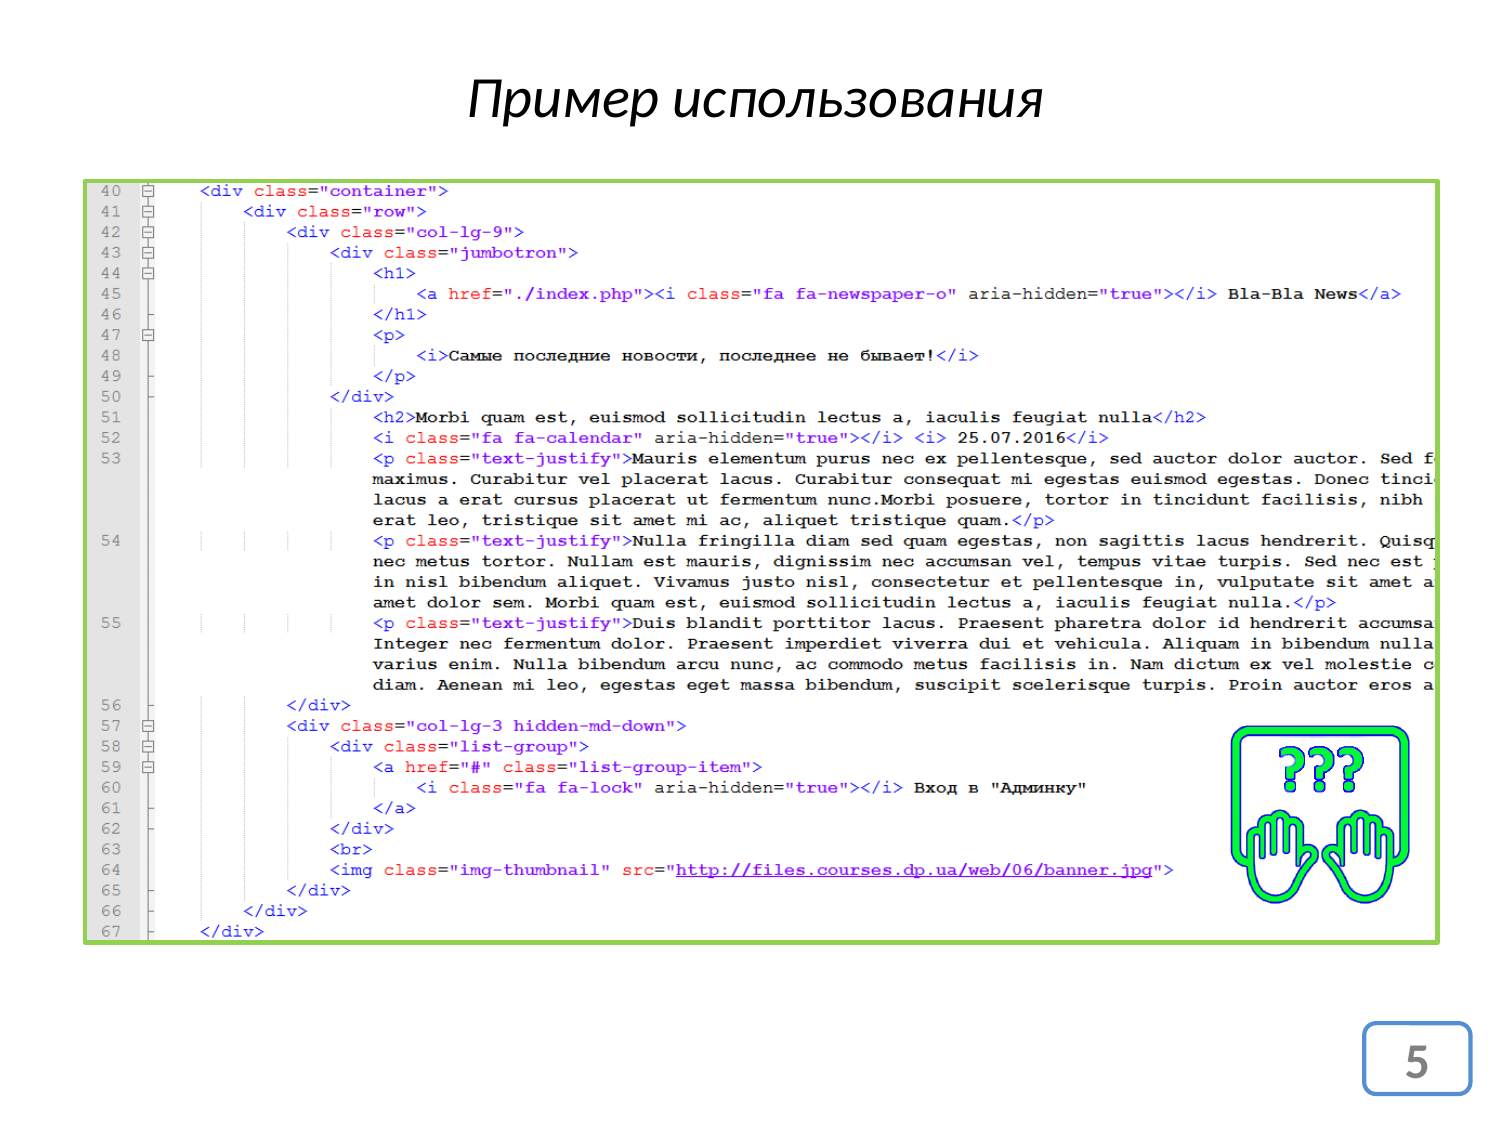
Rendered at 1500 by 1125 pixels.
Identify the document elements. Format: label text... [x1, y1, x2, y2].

picture [87, 183, 1436, 941]
text_box <number> [1362, 1021, 1473, 1097]
text_box Пример использования [451, 51, 1060, 137]
